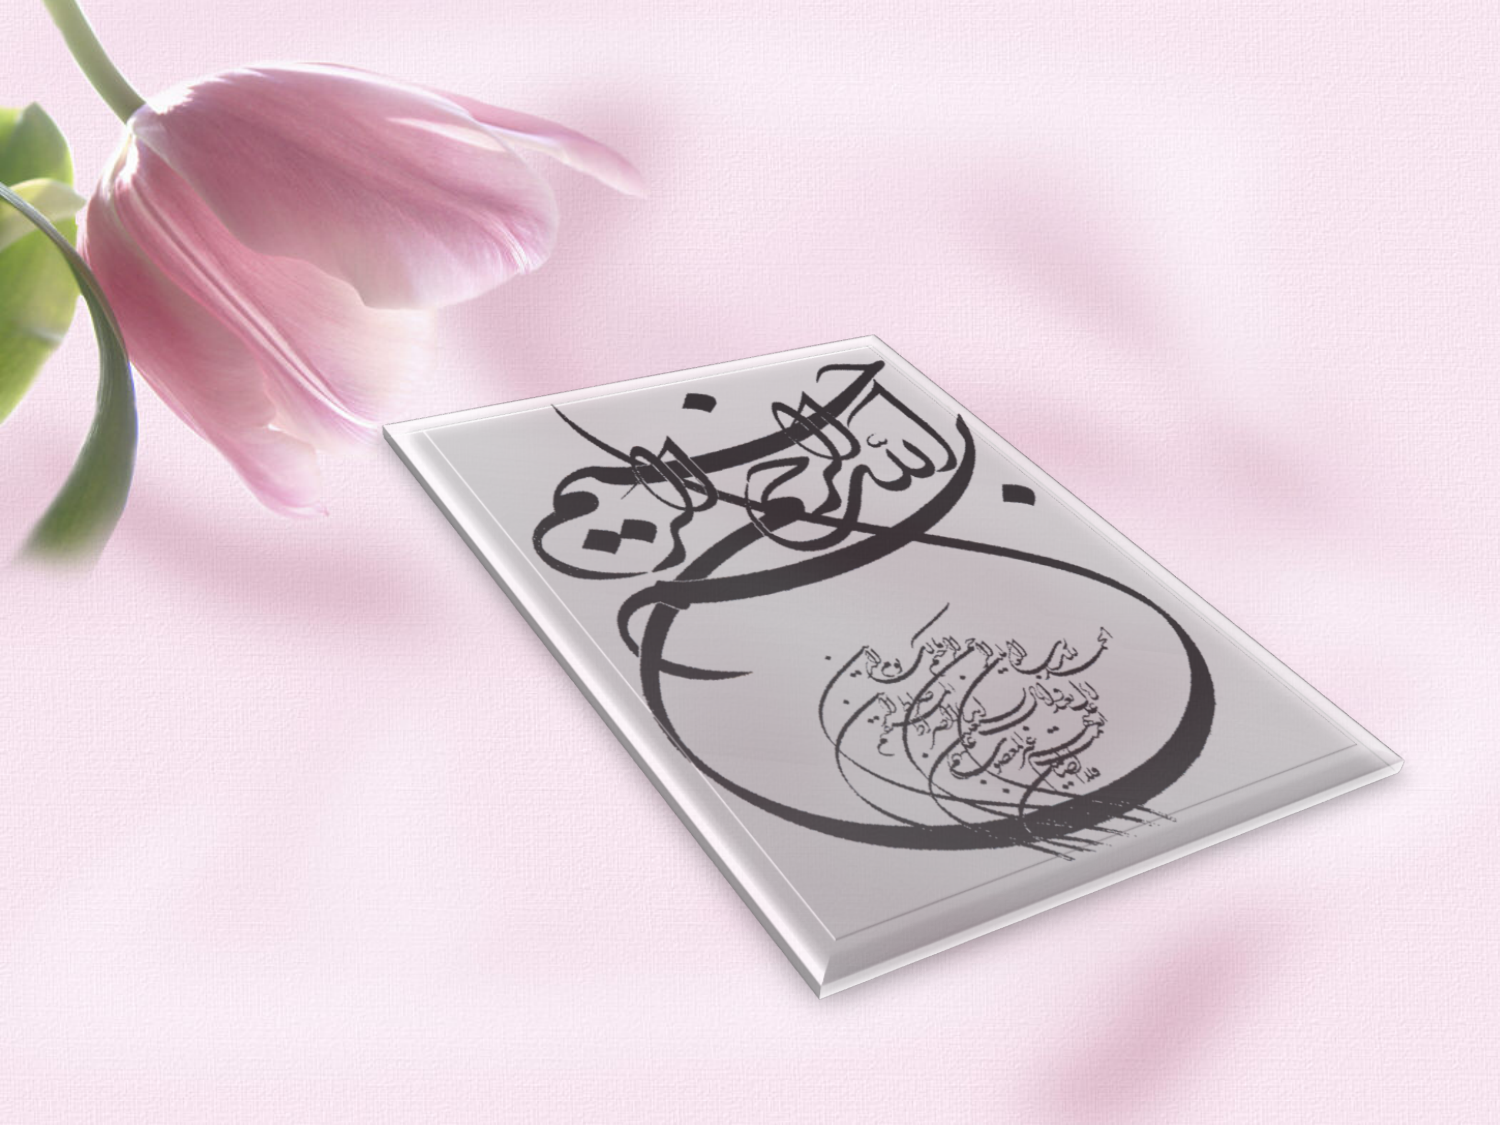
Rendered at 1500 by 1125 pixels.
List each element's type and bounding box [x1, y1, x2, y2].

picture [0, 0, 1500, 1125]
list [302, 326, 1473, 1070]
